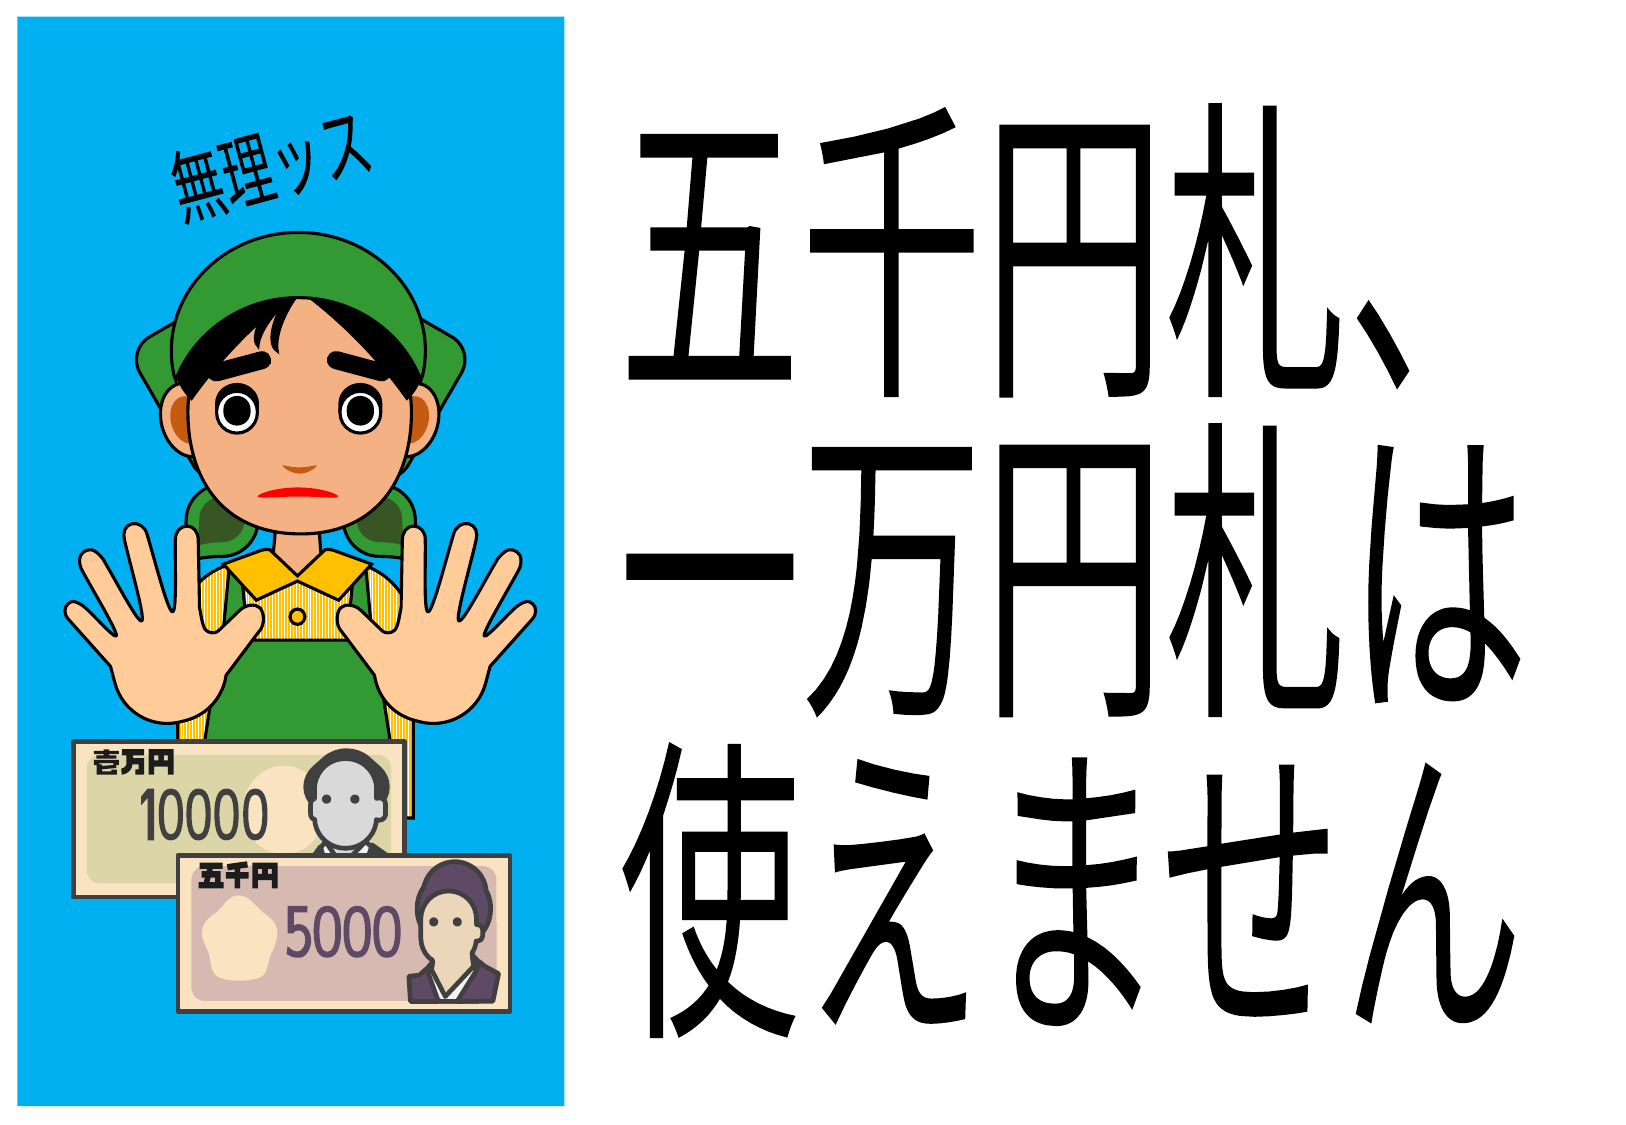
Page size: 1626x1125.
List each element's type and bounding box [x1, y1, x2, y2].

text_box [15, 15, 566, 1108]
text_box [70, 232, 531, 1012]
